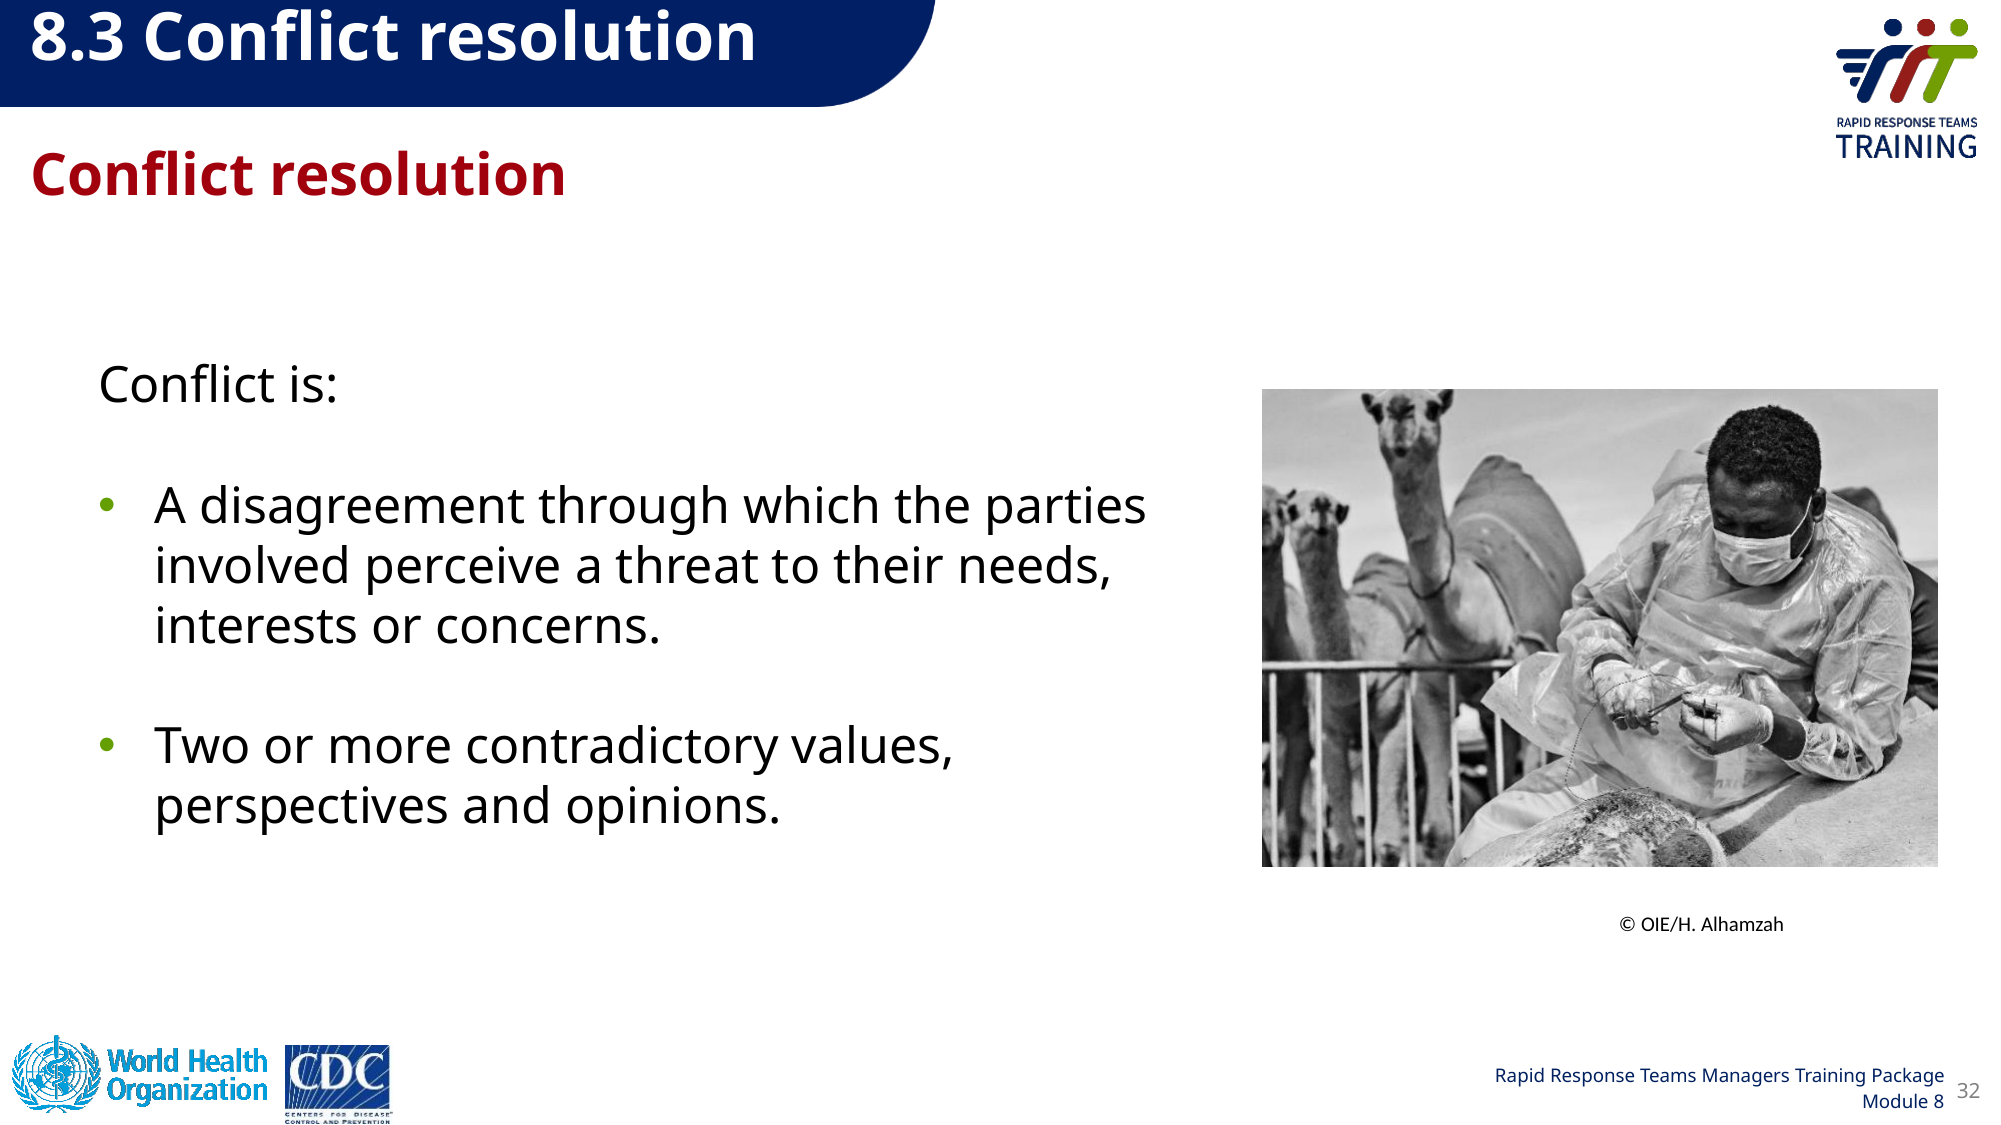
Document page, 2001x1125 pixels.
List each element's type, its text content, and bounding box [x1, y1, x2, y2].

picture [38, 1044, 53, 1052]
picture [0, 0, 936, 107]
picture [36, 1035, 267, 1113]
picture [43, 1088, 54, 1094]
list Conflict is: A disagreement through which the parties involved perceive a threat to their needs, interests or concerns. Two or more contradictory values, perspectives and opinions. [89, 351, 1182, 905]
picture [12, 1035, 53, 1067]
picture [1835, 19, 1978, 167]
picture [28, 1054, 36, 1077]
text_box © OIE/H. Alhamzah [1604, 903, 1804, 944]
picture [34, 1058, 41, 1077]
picture [46, 1056, 54, 1061]
title Conflict resolution [22, 117, 1749, 236]
picture [1262, 389, 1938, 867]
picture [12, 1084, 46, 1113]
picture [50, 1109, 62, 1113]
list 8.3 Conflict resolution [22, 0, 1535, 99]
slide_number 32 [1937, 1070, 2000, 1124]
picture [38, 1092, 54, 1100]
picture [285, 1045, 393, 1124]
